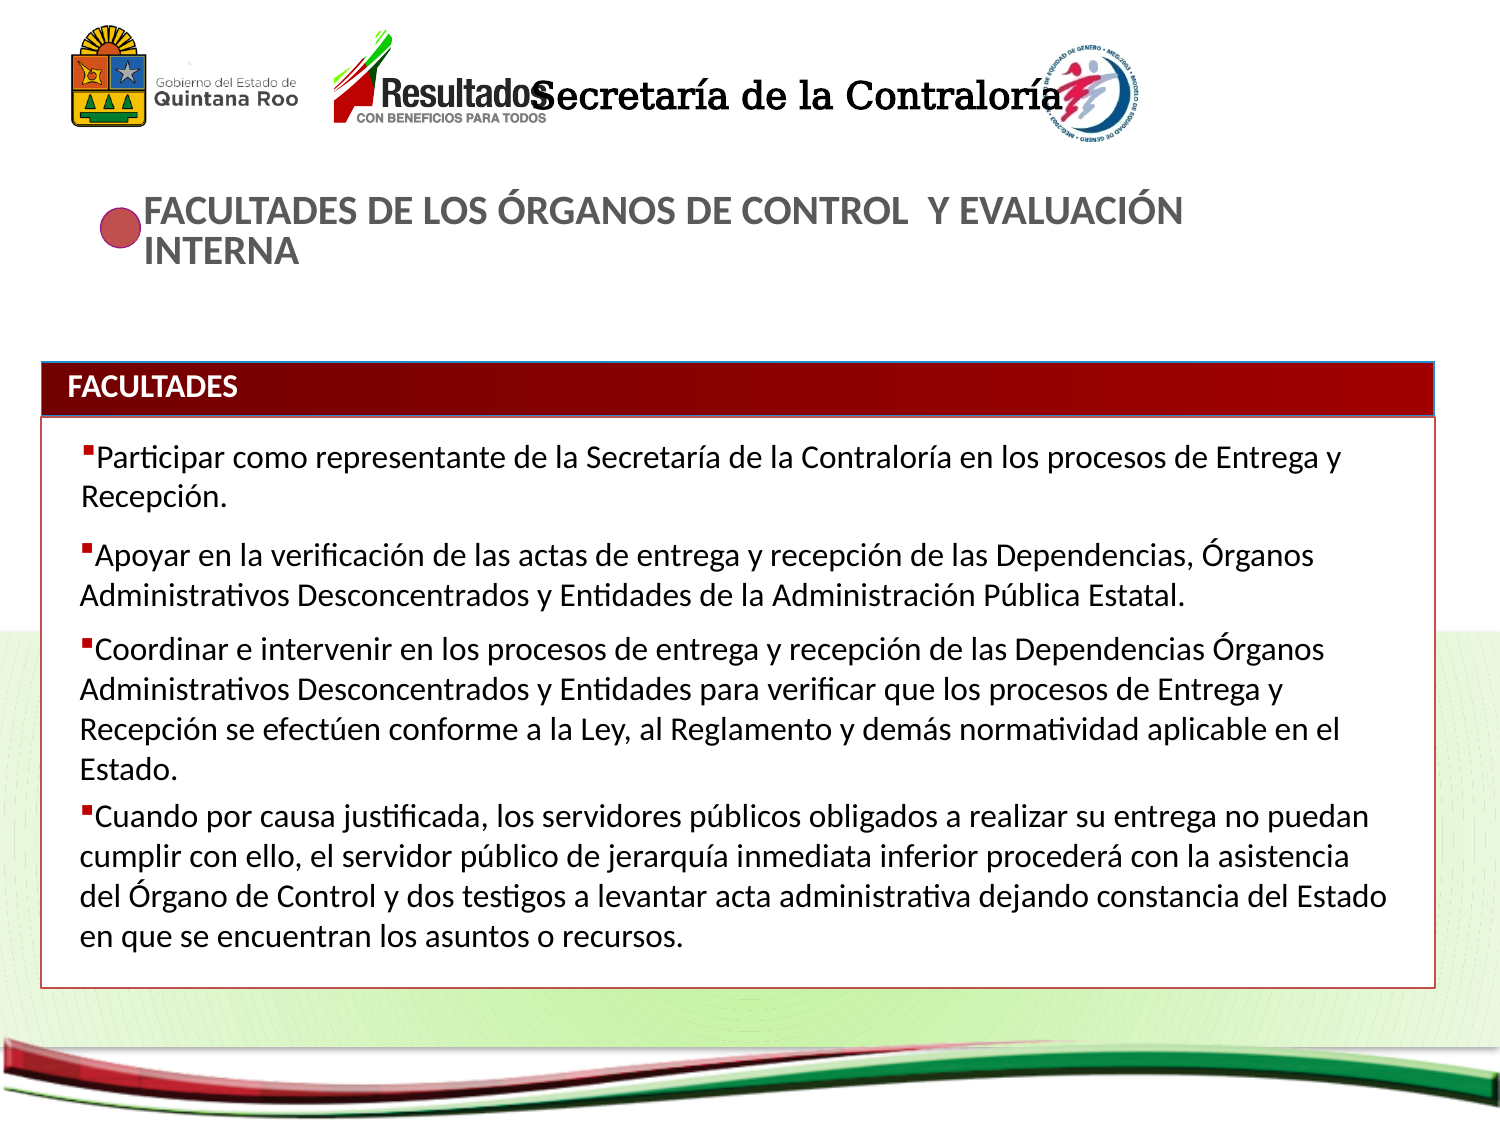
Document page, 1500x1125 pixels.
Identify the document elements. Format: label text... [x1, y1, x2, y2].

text_box [0, 632, 1500, 1030]
text_box FACULTADES DE LOS ÓRGANOS DE CONTROL Y EVALUACIÓN INTERNA [128, 185, 1301, 280]
picture [58, 25, 303, 130]
picture [0, 1031, 1500, 1125]
picture [1042, 45, 1140, 142]
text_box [100, 207, 141, 248]
text_box Secretaría de la Contraloría [567, 63, 1037, 124]
text_box FACULTADES [53, 356, 290, 360]
picture [318, 23, 563, 130]
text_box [41, 361, 1436, 988]
